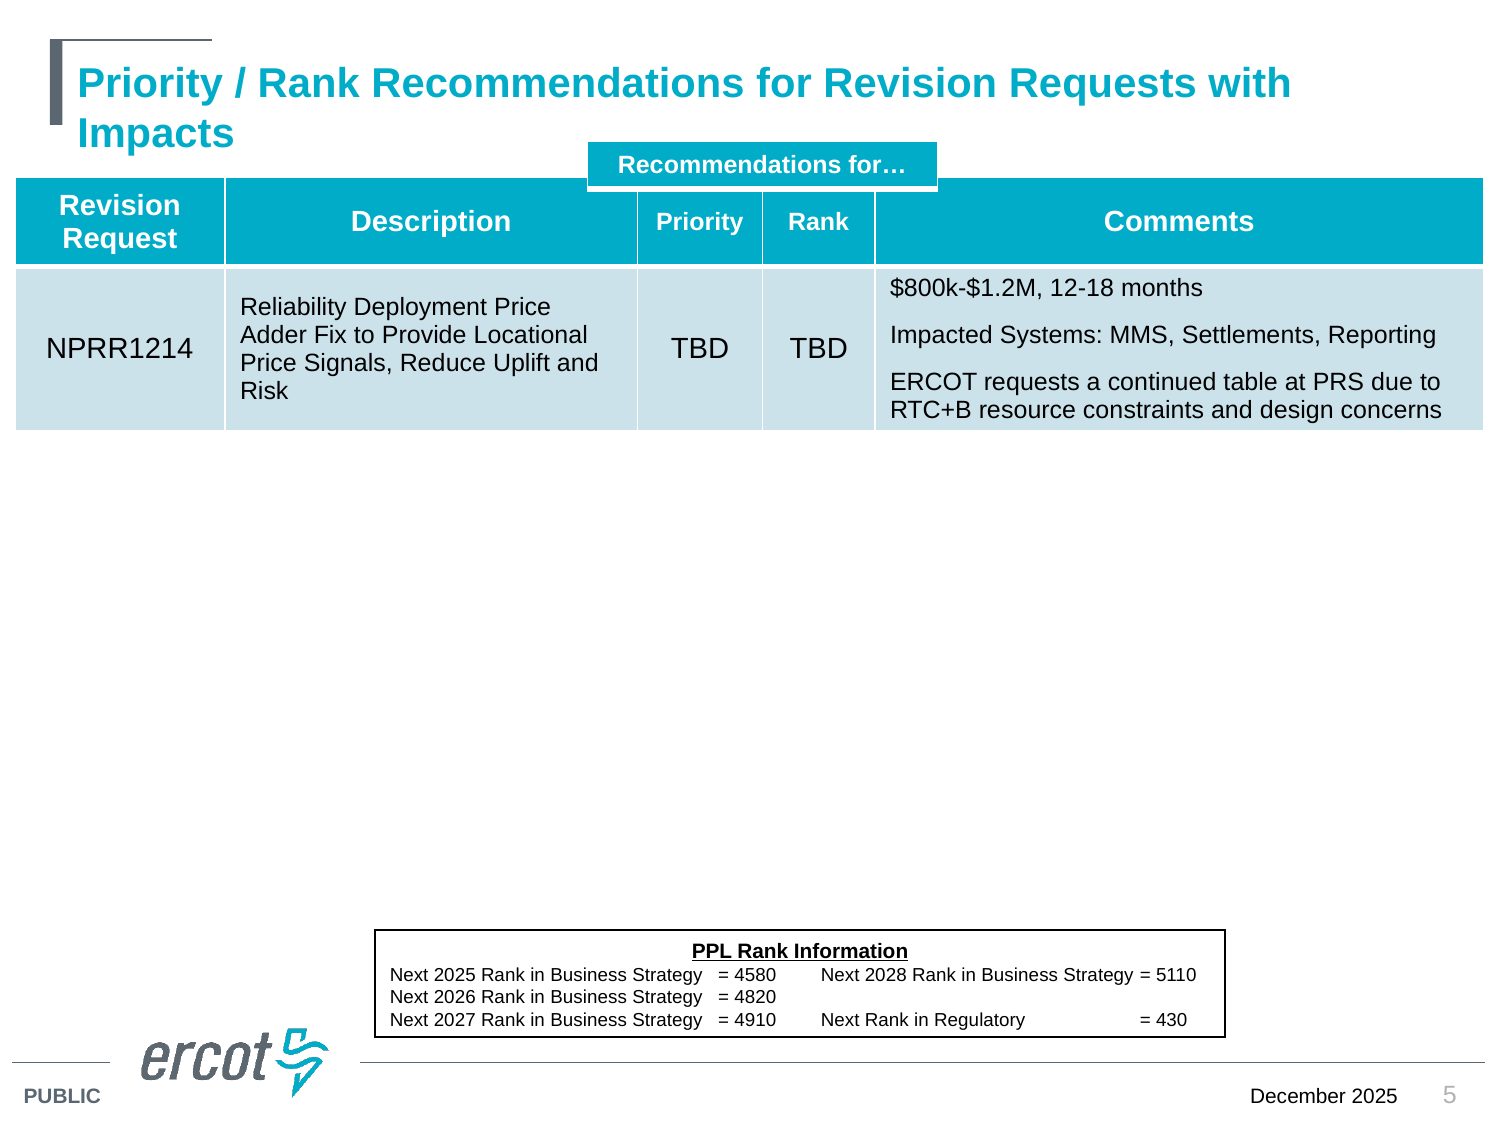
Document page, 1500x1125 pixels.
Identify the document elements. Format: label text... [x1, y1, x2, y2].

table_header Description [226, 178, 637, 264]
title Priority / Rank Recommendations for Revision Requests with Impacts [62, 48, 1475, 134]
table_header Rank [763, 192, 874, 264]
text_box PPL Rank Information Next 2025 Rank in Business Strategy = 4580 Next 2028 Rank in Business Strategy = 5110 Next 2026 Rank in Business Strategy = 4820 Next 2029 Rank in Business Strategy = 5300 Next 2027 Rank in Business Strategy = 4910 Next Rank in Regulatory = 430 [375, 930, 1225, 1038]
table_cell $800k-$1.2M, 12-18 months Impacted Systems: MMS, Settlements, Reporting ERCOT requests a continued table at PRS due to RTC+B resource constraints and design concerns [876, 269, 1483, 430]
table_header Priority [638, 192, 762, 264]
table_cell TBD [638, 269, 762, 430]
table_header Revision Request [16, 178, 224, 264]
table_header Recommendations for… [588, 142, 937, 186]
table_cell Reliability Deployment Price Adder Fix to Provide Locational Price Signals, Reduce Uplift and Risk [226, 269, 637, 430]
table_cell TBD [763, 269, 874, 430]
table_header Comments [876, 178, 1483, 264]
picture [137, 1024, 332, 1100]
table_cell NPRR1214 [16, 269, 224, 430]
slide_number 5 [1412, 1076, 1488, 1112]
